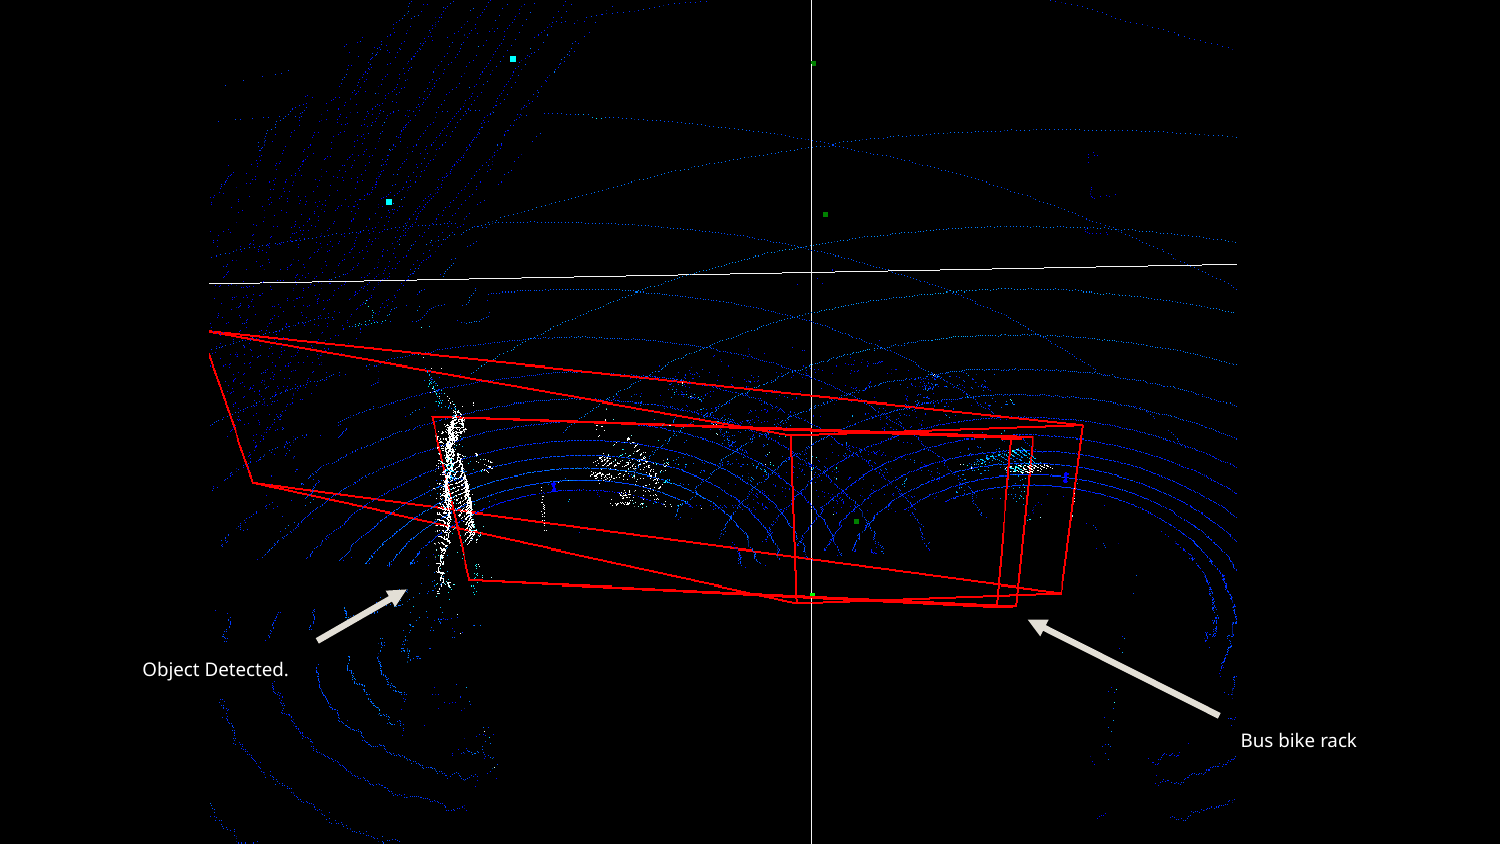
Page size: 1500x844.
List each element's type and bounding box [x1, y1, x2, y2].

picture [0, 0, 1500, 844]
text_box [317, 589, 407, 642]
text_box [1027, 619, 1220, 716]
